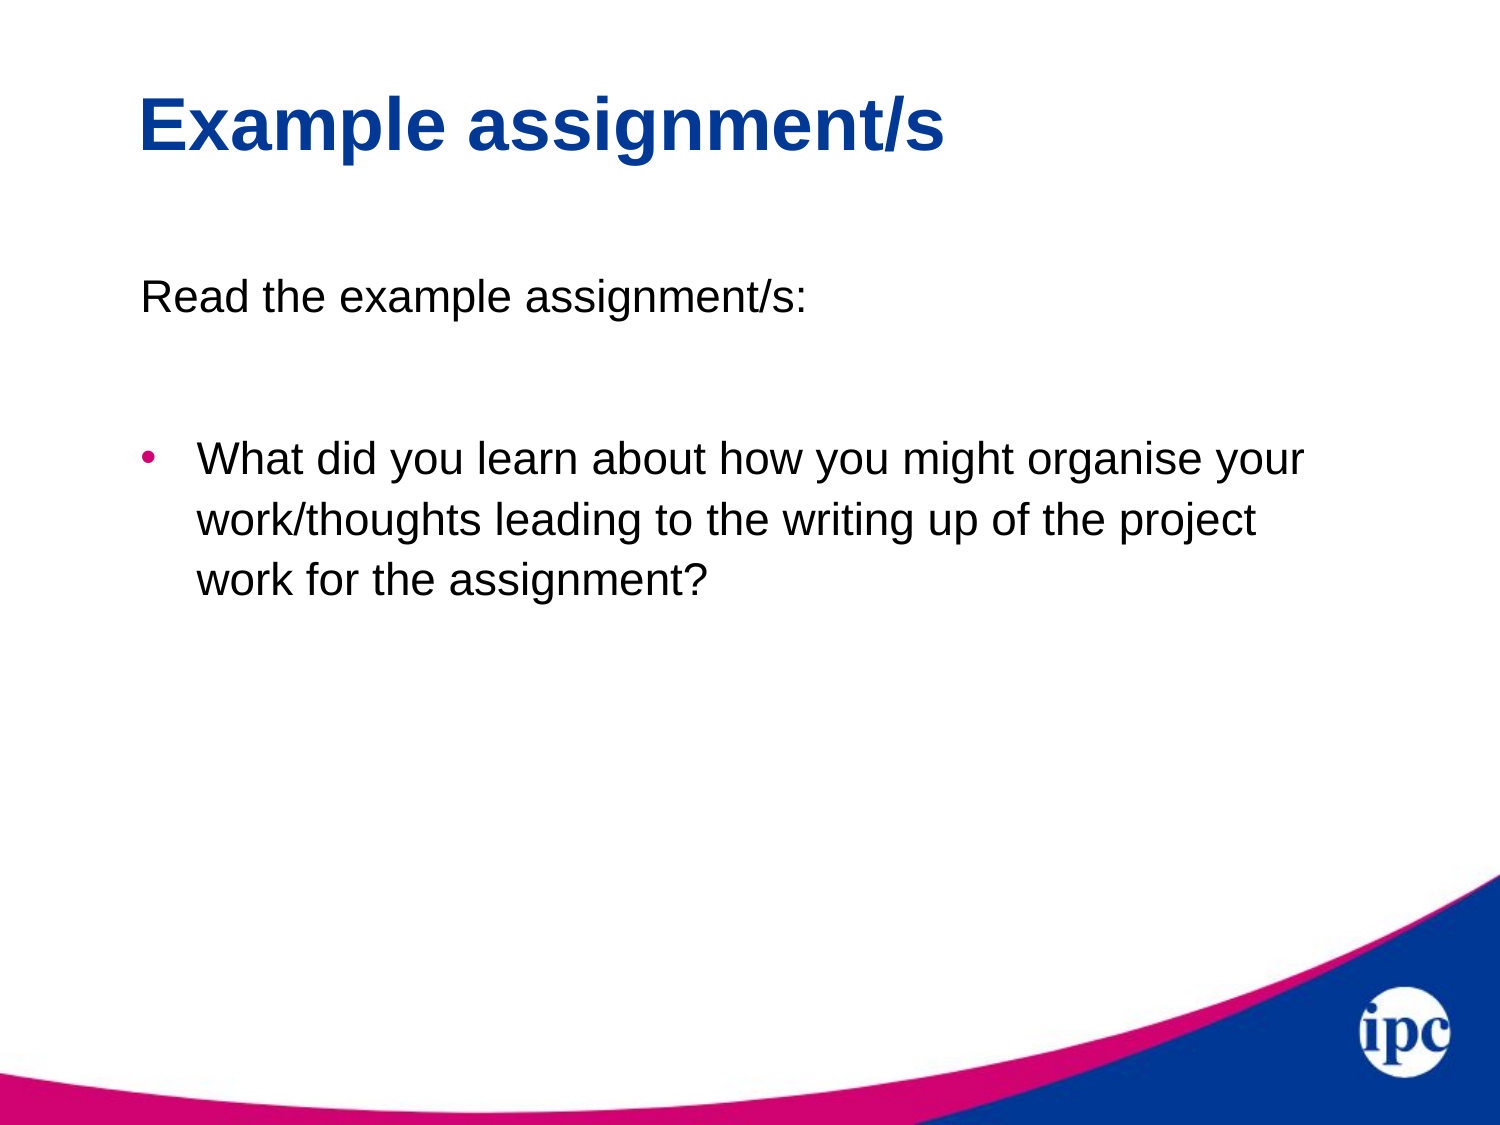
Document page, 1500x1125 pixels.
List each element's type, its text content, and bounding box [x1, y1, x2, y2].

picture [0, 0, 1500, 1125]
list Read the example assignment/s: What did you learn about how you might organise your work/thoughts leading to the writing up of the project work for the assignment? [125, 253, 1375, 876]
title Example assignment/s [123, 78, 1376, 176]
